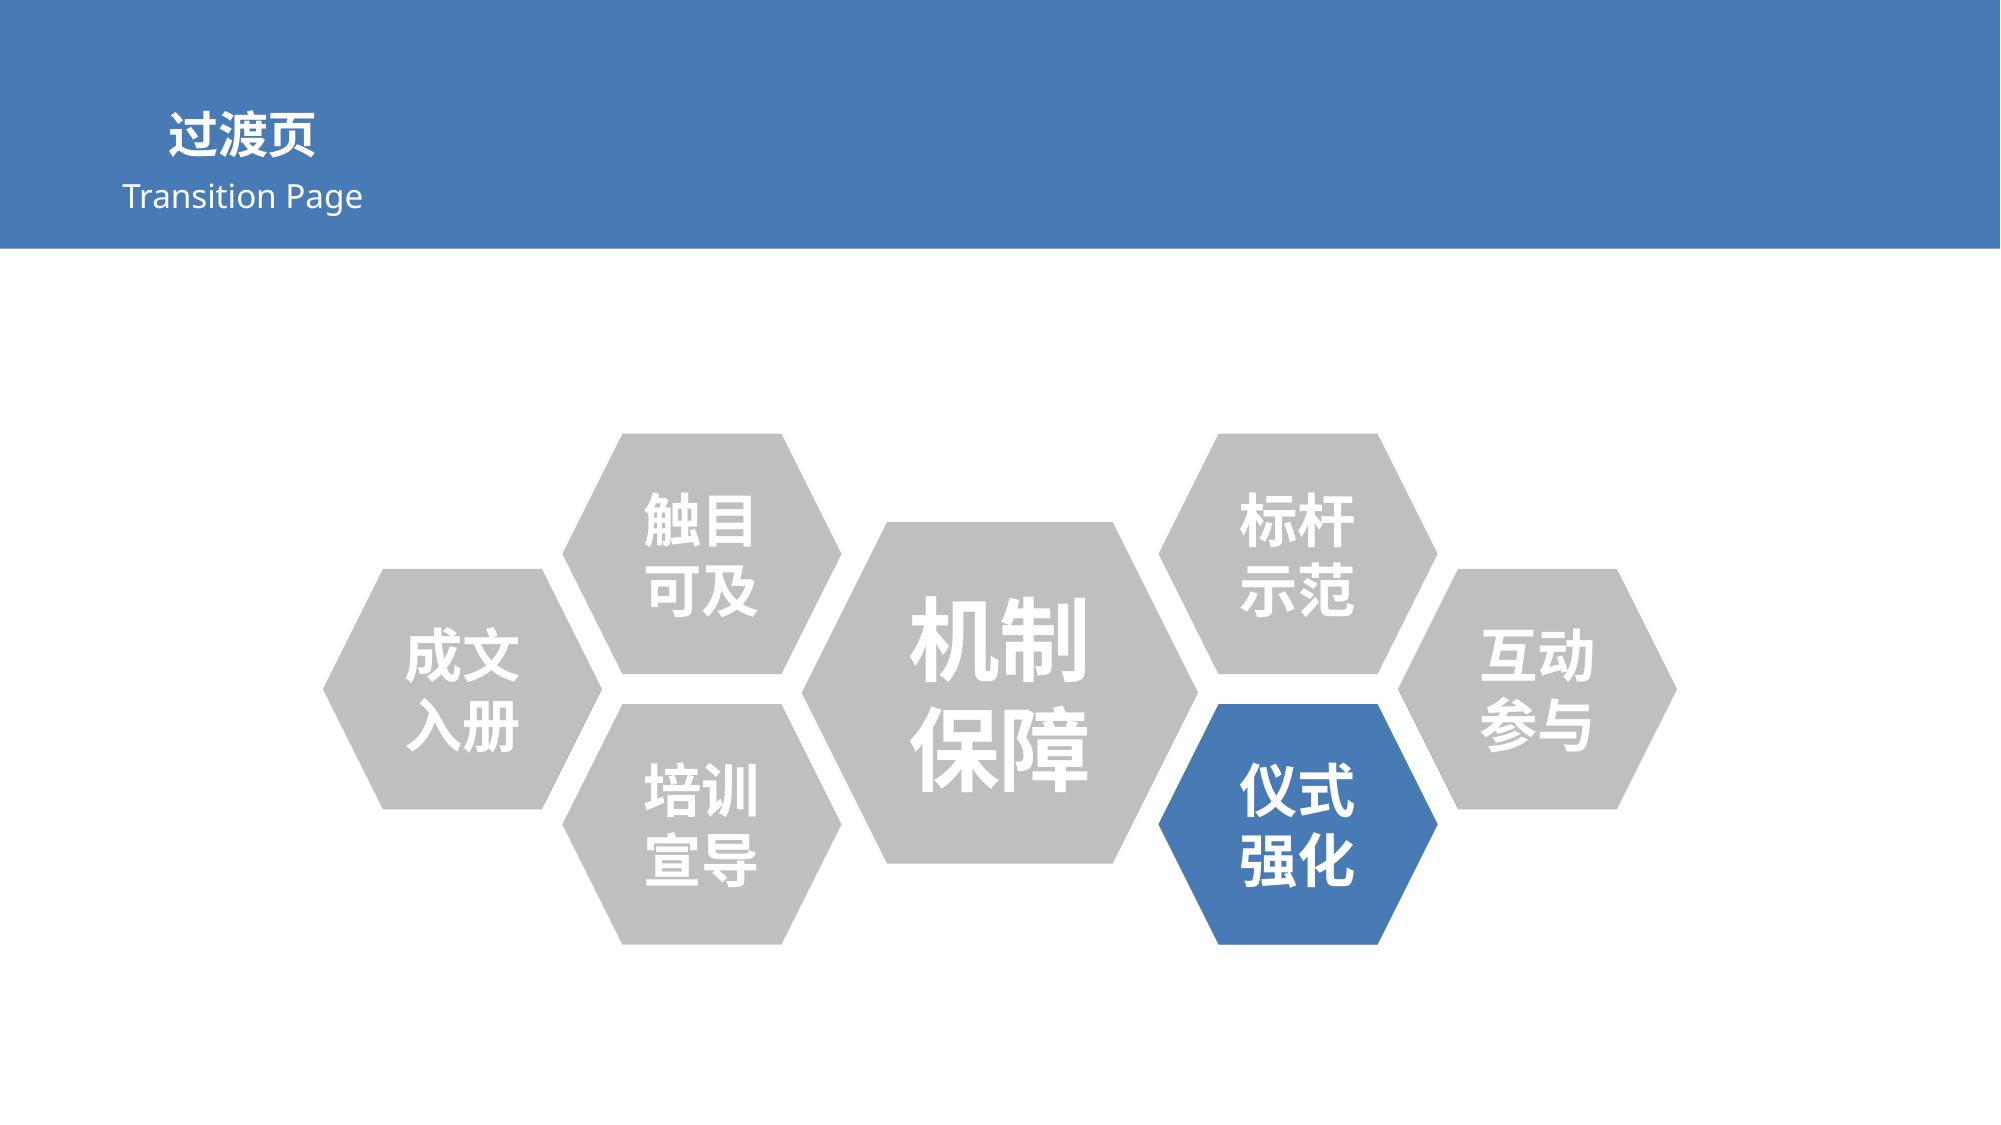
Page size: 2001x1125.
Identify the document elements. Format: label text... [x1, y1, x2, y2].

text_box 仪式 强化 [1157, 703, 1439, 946]
